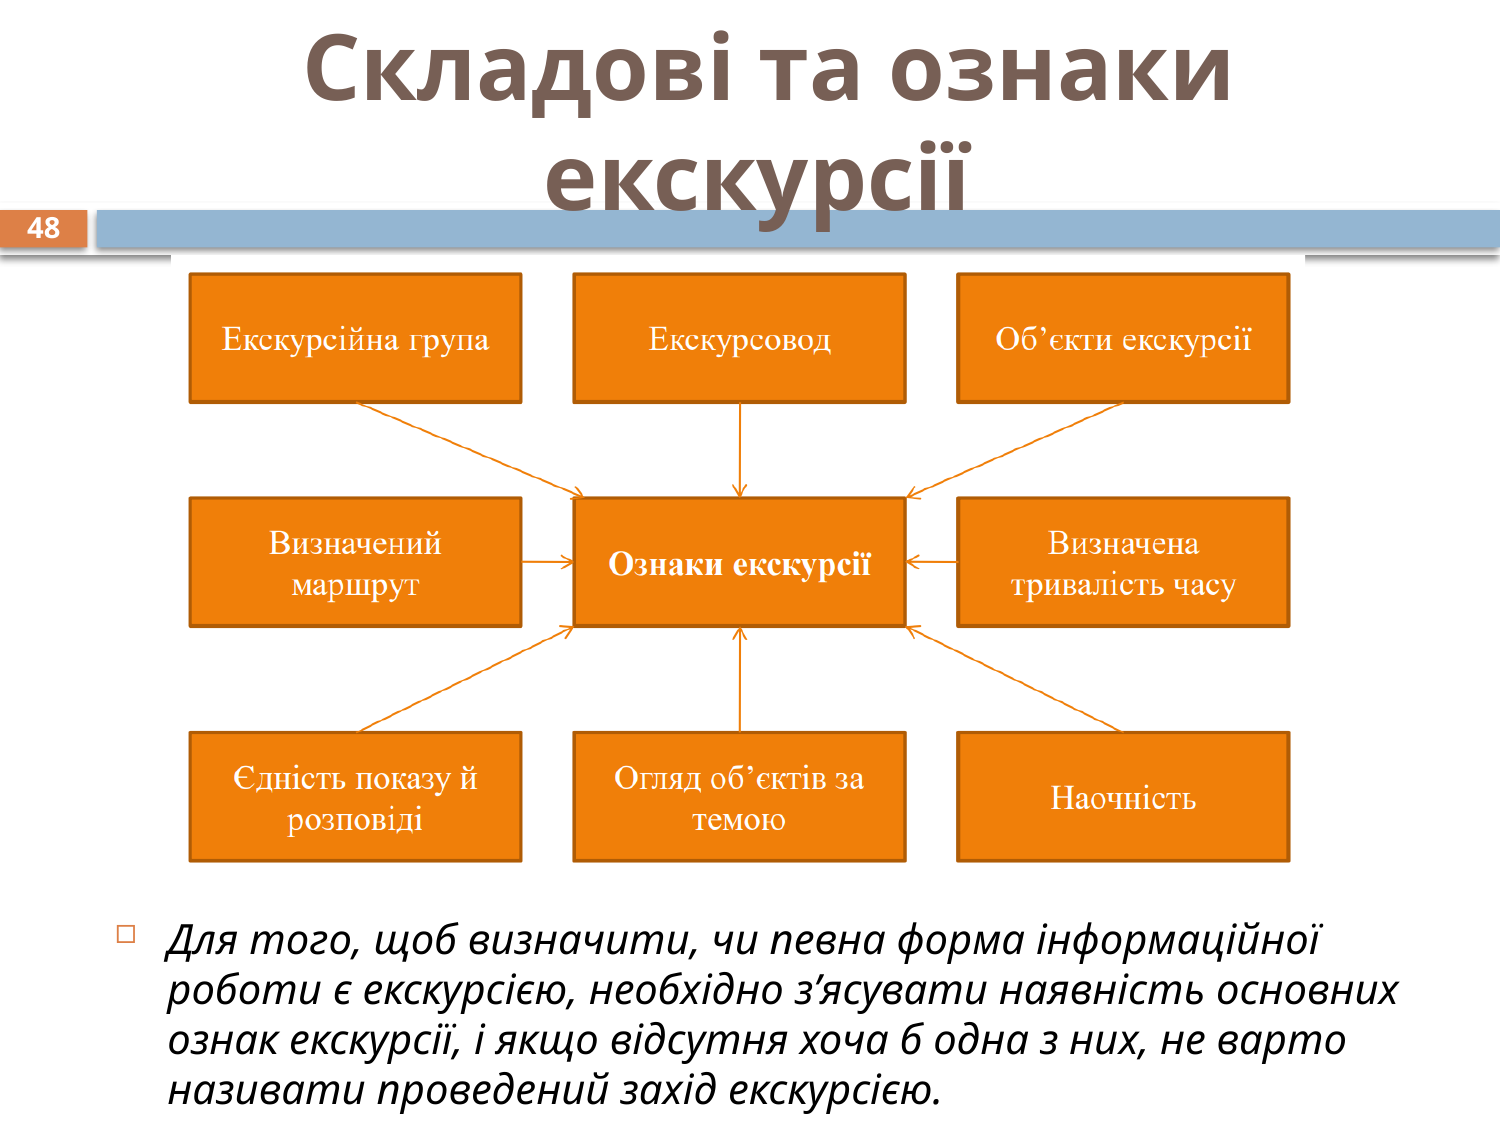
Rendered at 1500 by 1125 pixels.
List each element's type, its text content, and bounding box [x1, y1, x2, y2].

list Для того, щоб визначити, чи певна форма інформаційної роботи є екскурсією, необхідно з’ясувати наявність основних ознак екскурсії, і якщо відсутня хоча б одна з них, не варто називати проведений захід екскурсією. [100, 905, 1447, 1125]
slide_number 48 [0, 208, 88, 249]
title Складові та ознаки екскурсії [100, 37, 1438, 200]
picture [170, 254, 1306, 867]
